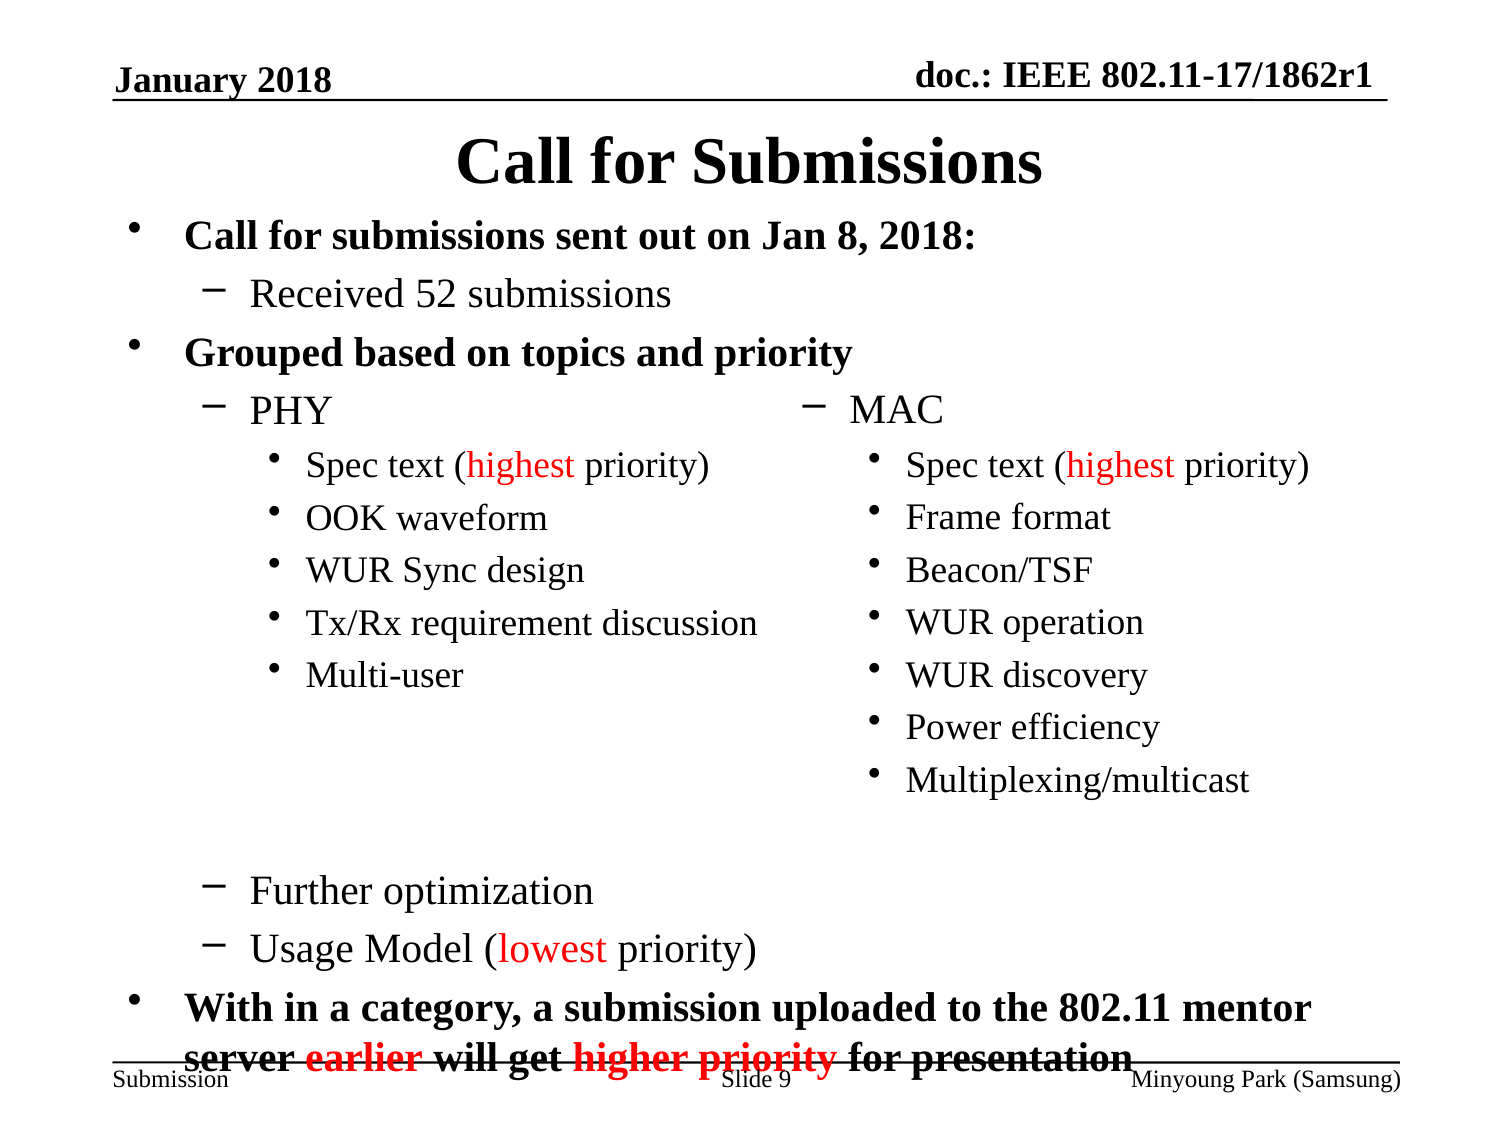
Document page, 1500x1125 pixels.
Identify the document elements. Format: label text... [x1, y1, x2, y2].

list Call for submissions sent out on Jan 8, 2018: Received 52 submissions Grouped based on topics and priority PHY Spec text (highest priority) OOK waveform WUR Sync design Tx/Rx requirement discussion Multi-user Further optimization Usage Model (lowest priority) With in a category, a submission uploaded to the 802.11 mentor server earlier will get higher priority for presentation [112, 200, 1438, 1063]
text_box MAC Spec text (highest priority) Frame format Beacon/TSF WUR operation WUR discovery Power efficiency Multiplexing/multicast [712, 374, 1463, 808]
slide_number Slide 9 [712, 1061, 800, 1093]
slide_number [114, 54, 335, 101]
title Call for Submissions [112, 112, 1388, 200]
footer Minyoung Park (Samsung) [949, 1061, 1402, 1093]
